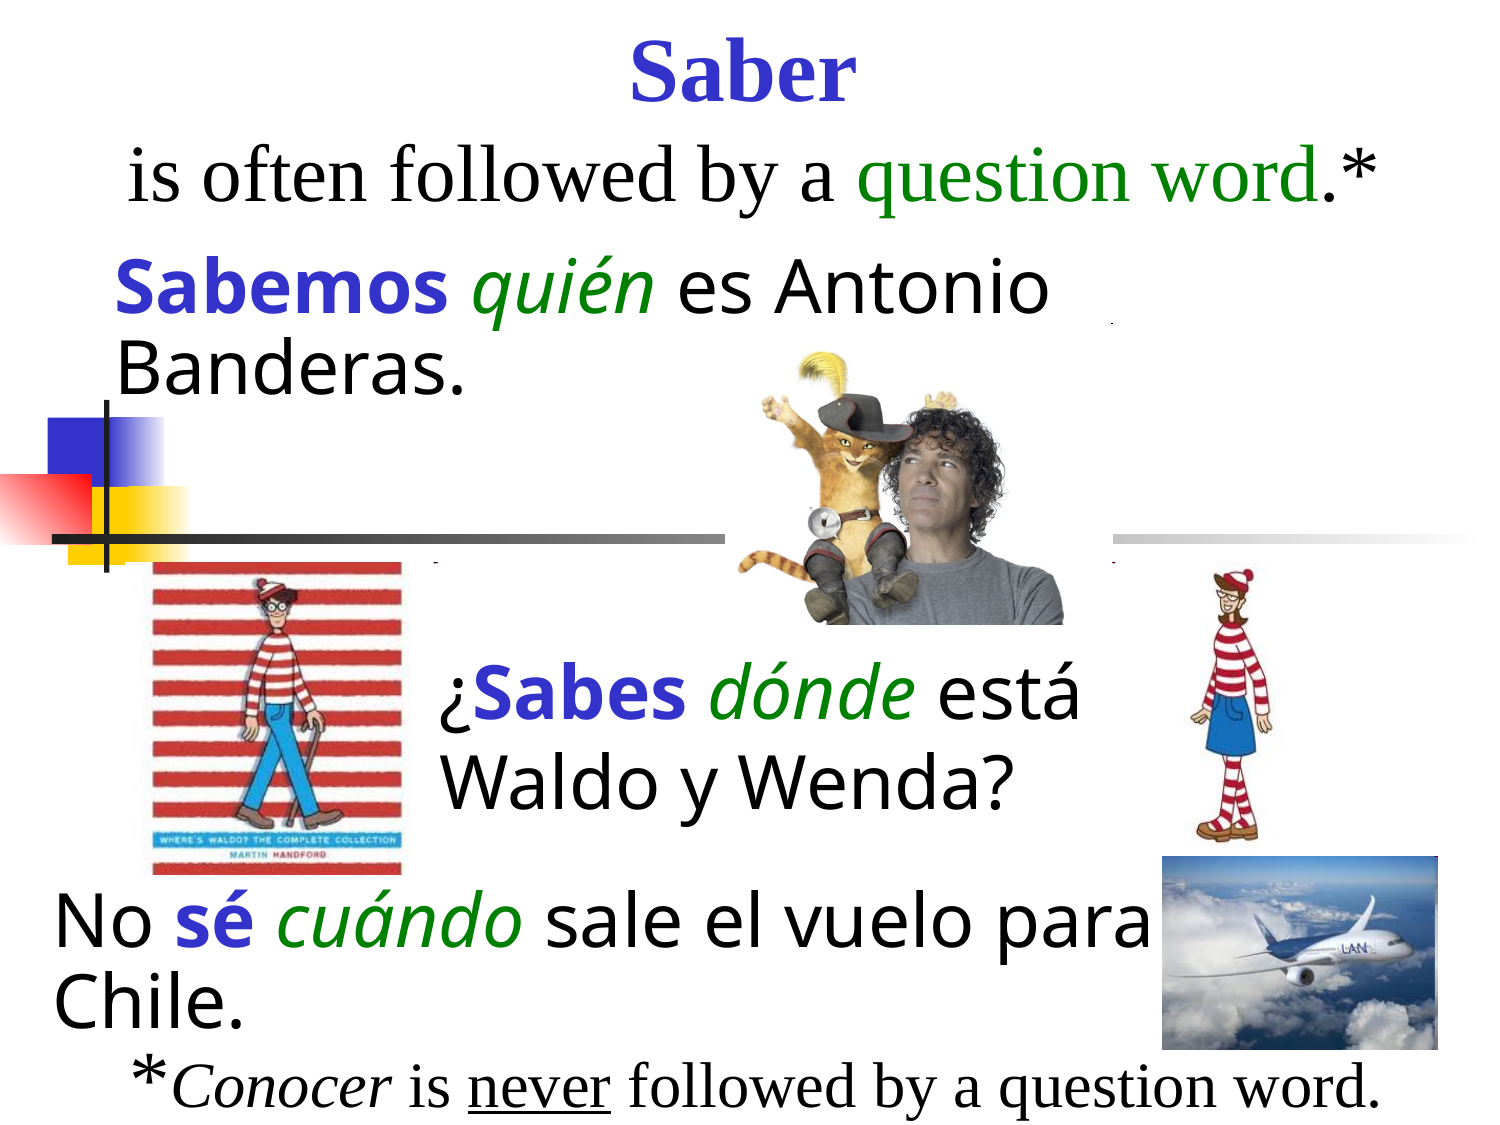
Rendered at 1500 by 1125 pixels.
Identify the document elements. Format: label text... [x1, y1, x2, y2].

picture [124, 562, 438, 876]
picture [1162, 855, 1438, 1051]
text_box Saber is often followed by a question word.* [87, 2, 1400, 225]
text_box Sabemos quién es Antonio Banderas. [99, 241, 1438, 418]
text_box No sé cuándo sale el vuelo para Chile. [37, 874, 1157, 1052]
text_box ¿Sabes dónde está Waldo y Wenda? [441, 637, 1107, 833]
picture [724, 323, 1348, 851]
text_box *Conocer is never followed by a question word. [112, 1037, 1400, 1125]
